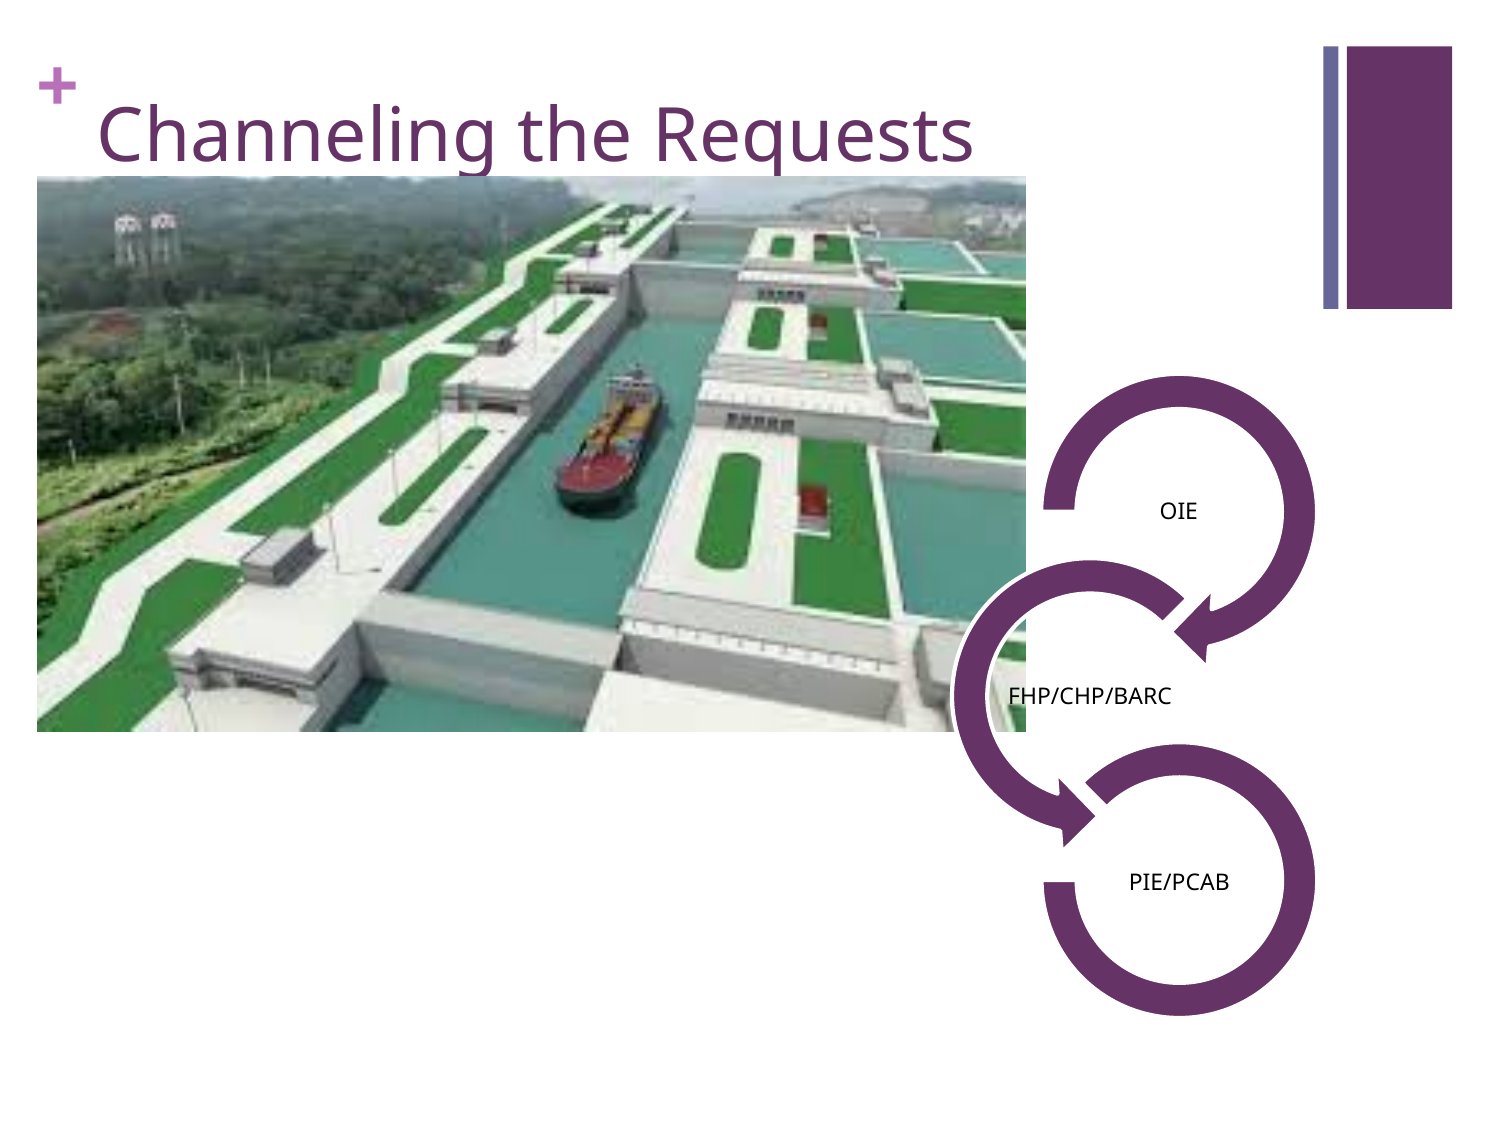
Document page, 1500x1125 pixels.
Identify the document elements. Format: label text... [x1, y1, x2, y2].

title Channeling the Requests [81, 79, 1322, 263]
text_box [634, 350, 1500, 1019]
picture [37, 175, 1026, 733]
